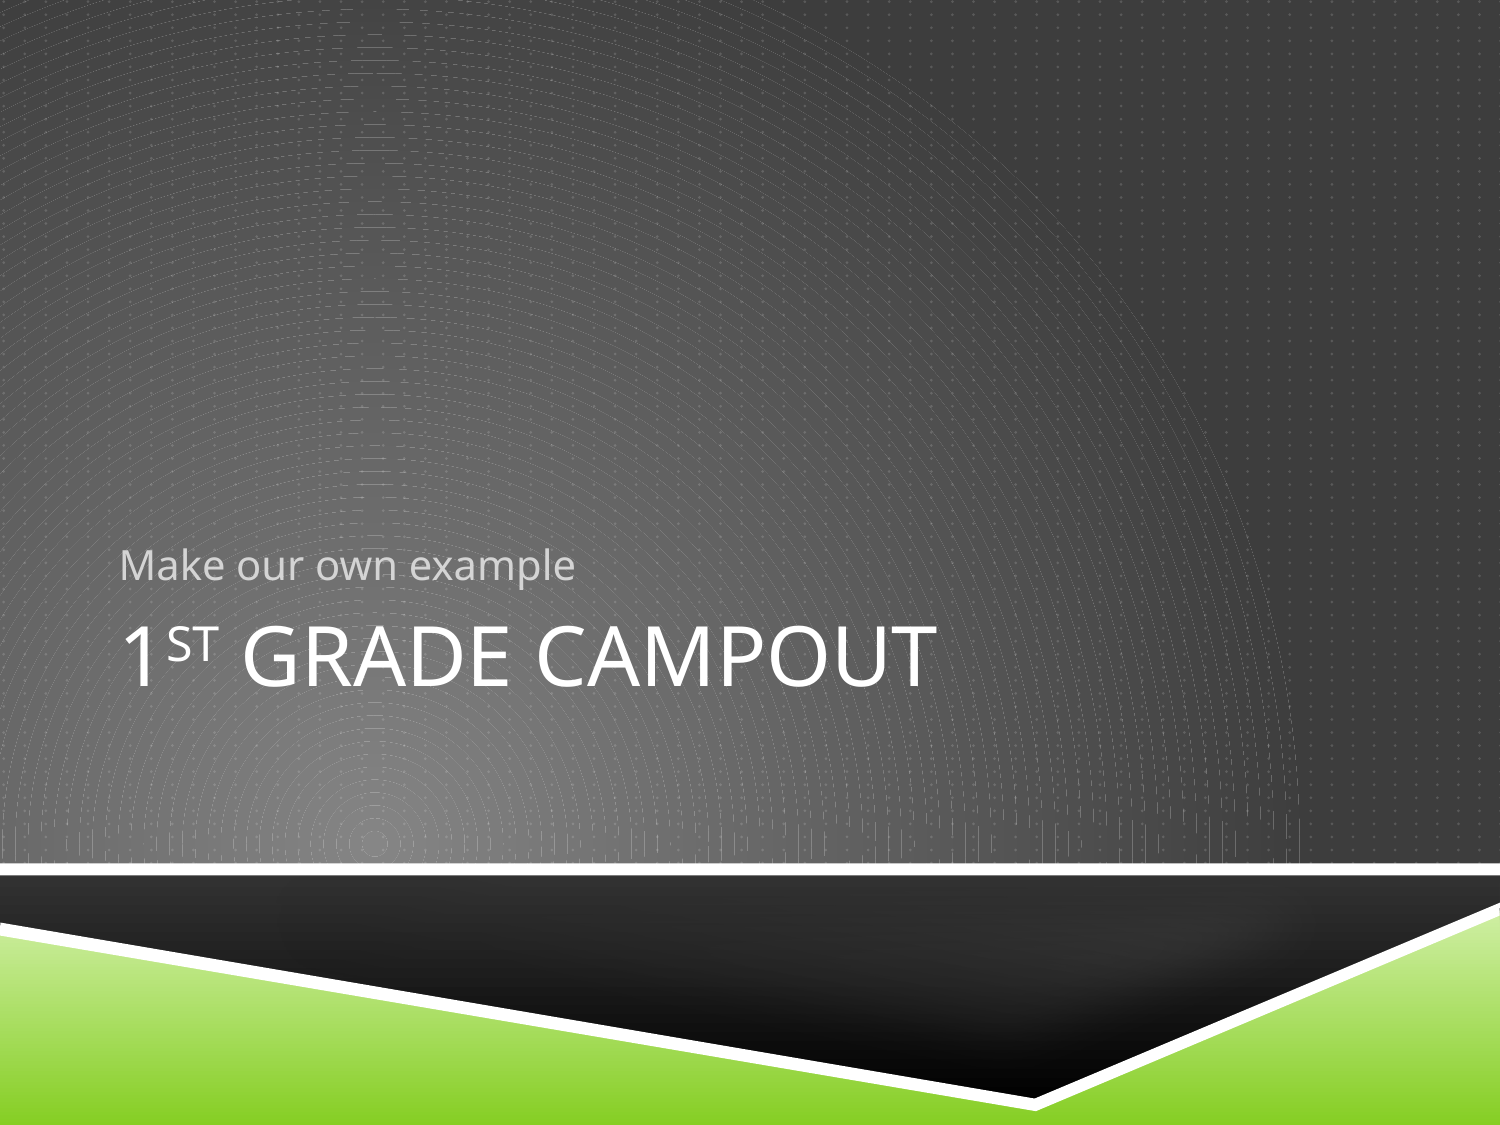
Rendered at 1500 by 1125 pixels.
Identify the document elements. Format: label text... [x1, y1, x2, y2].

title 1st grade campout [118, 597, 1394, 820]
list Make our own example [118, 350, 1394, 597]
